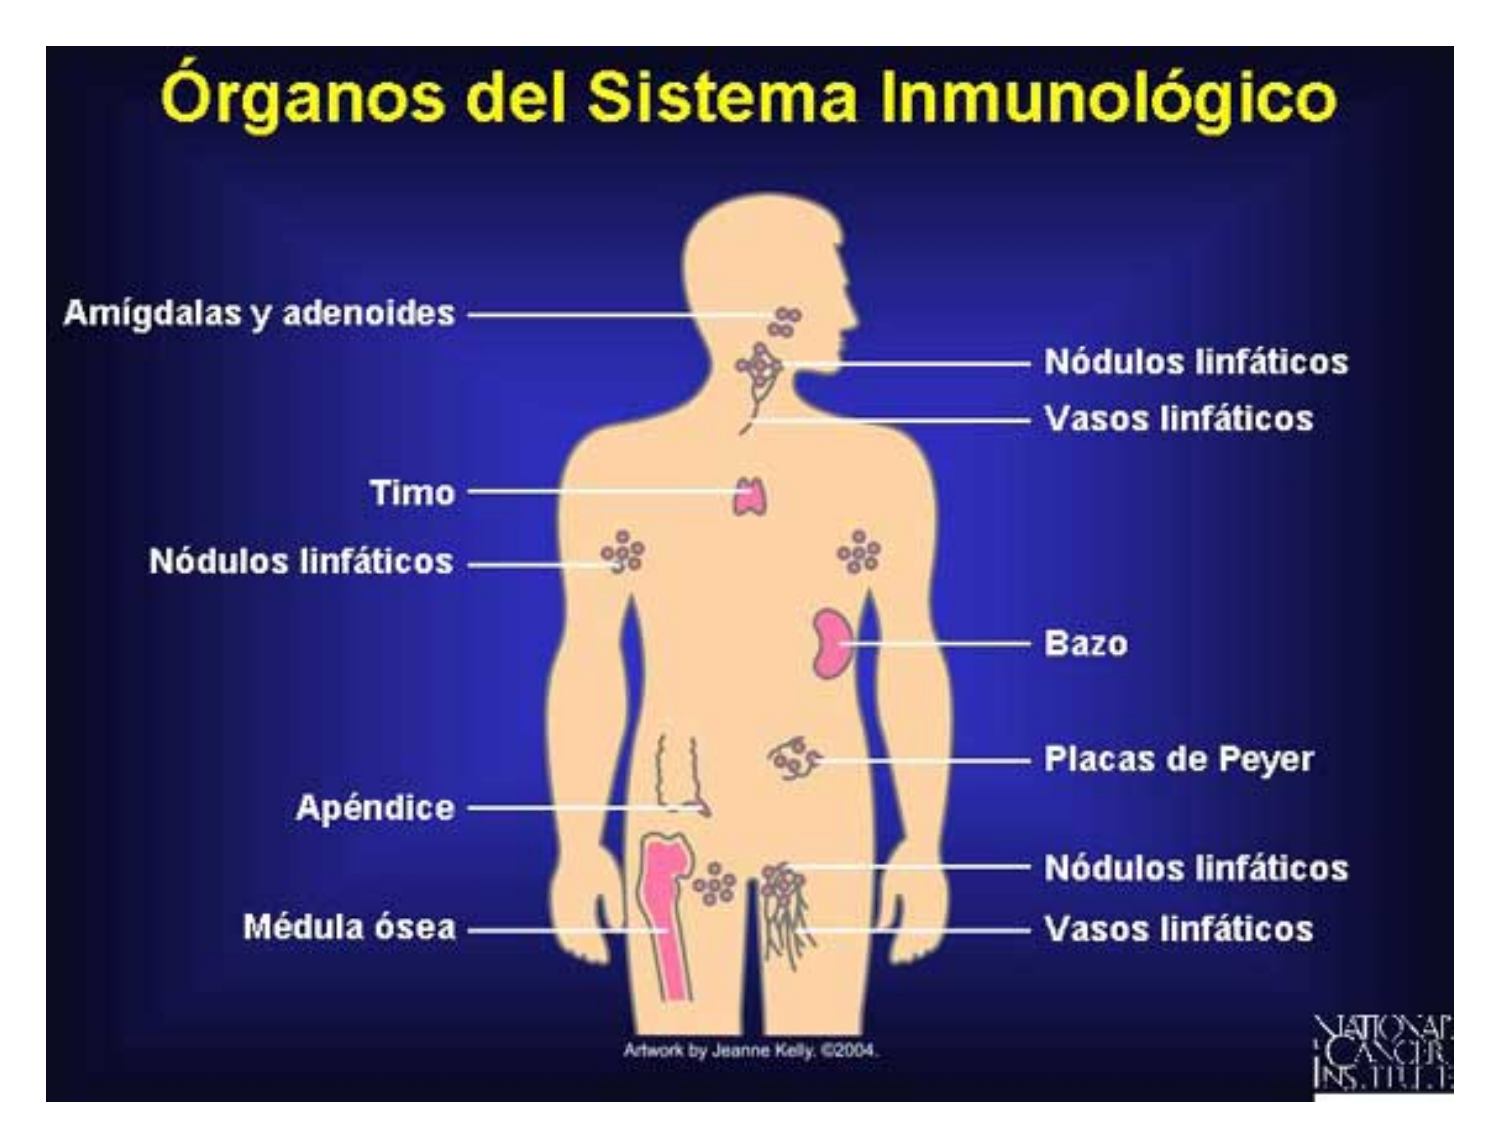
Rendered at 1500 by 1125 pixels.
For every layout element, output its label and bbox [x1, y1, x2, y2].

picture [46, 46, 1454, 1102]
